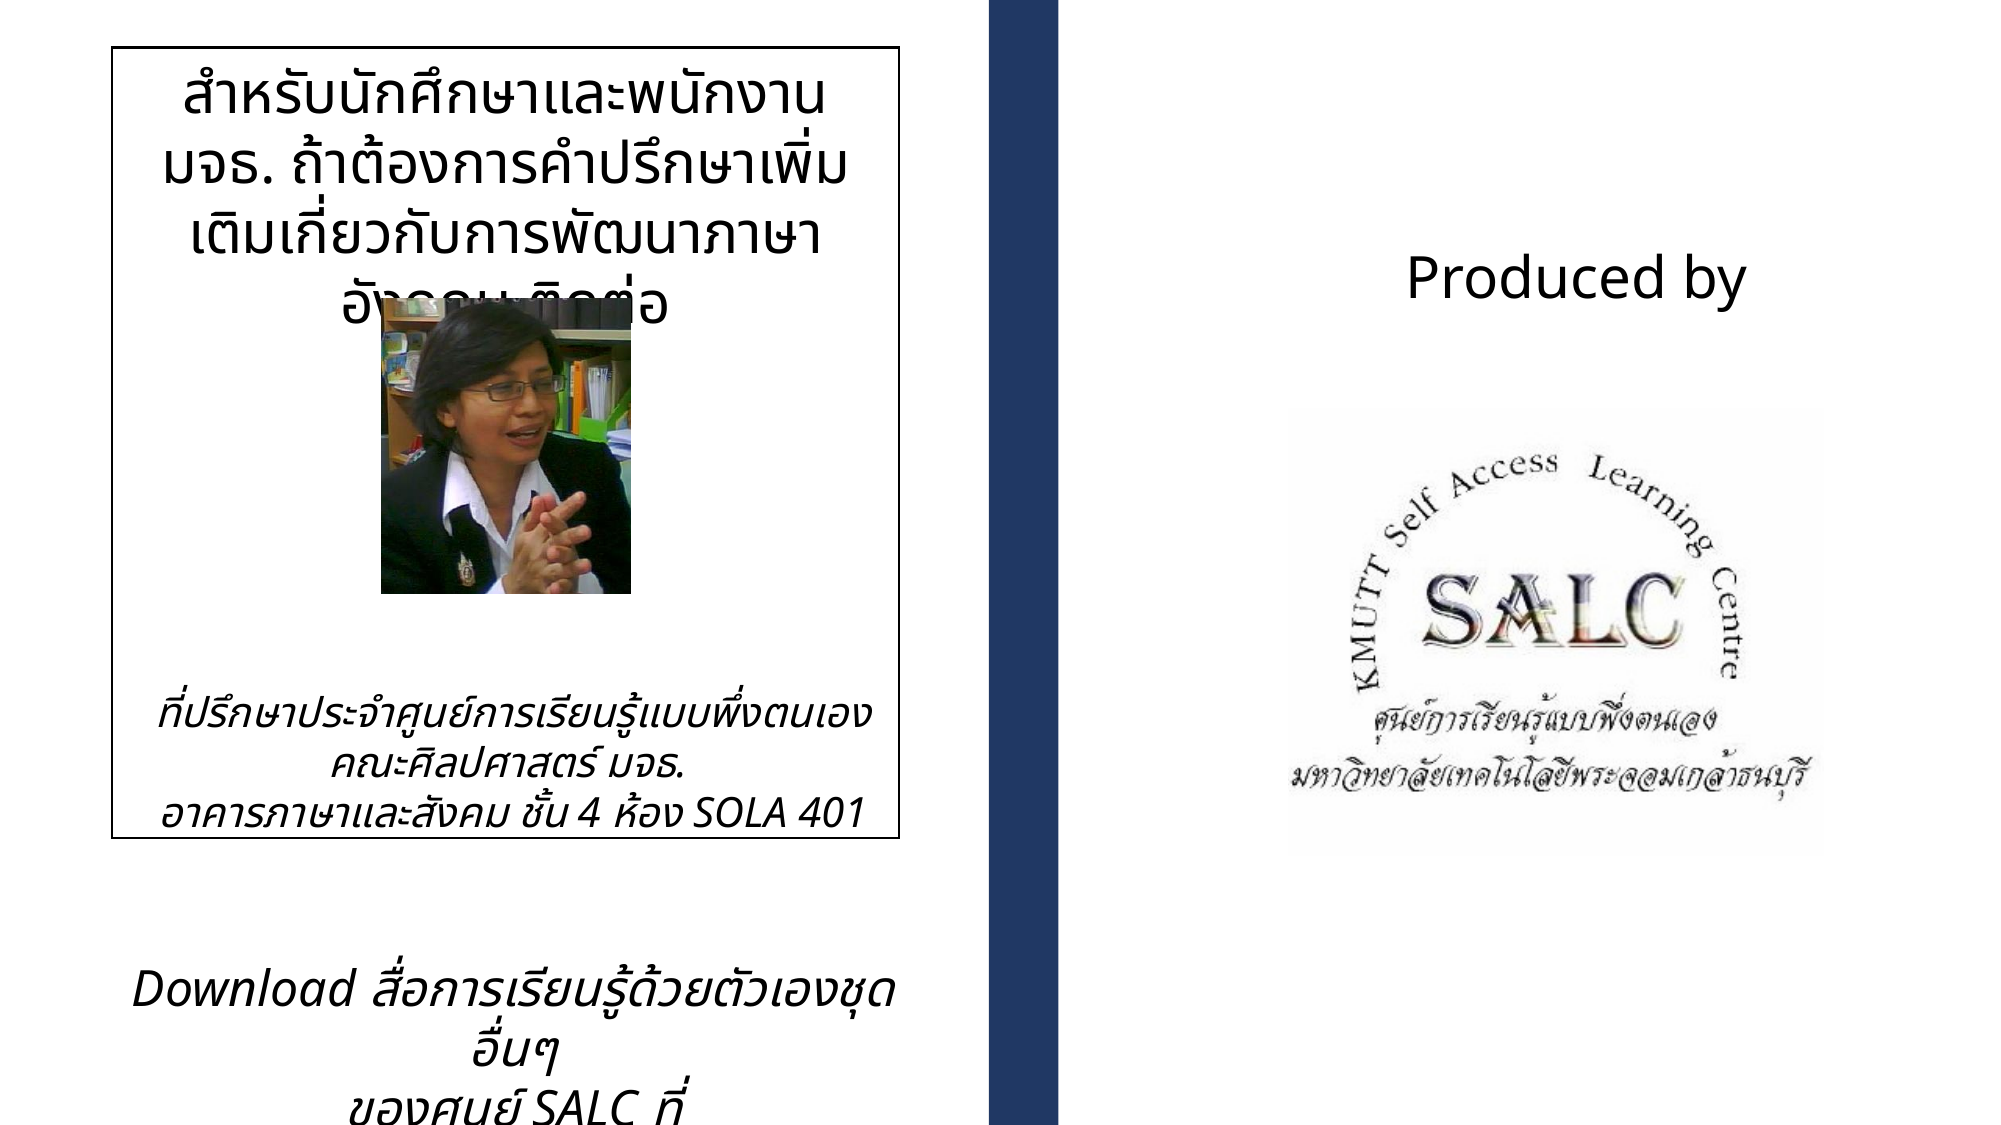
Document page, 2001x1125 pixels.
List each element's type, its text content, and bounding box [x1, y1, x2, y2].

picture [1288, 408, 1824, 856]
text_box ที่ปรึกษาประจำศูนย์การเรียนรู้แบบพึ่งตนเอง คณะศิลปศาสตร์ มจธ. อาคารภาษาและสังคม ชั้น 4 ห้อง SOLA 401 Download สื่อการเรียนรู้ด้วยตัวเองชุดอื่นๆ ของศูนย์ SALC ที่ http://kmuttsalc.wikispaces.com [112, 678, 914, 1125]
text_box [988, 0, 1059, 1125]
table_header Produced by [1365, 226, 1788, 323]
text_box สำหรับนักศึกษาและพนักงาน มจธ. ถ้าต้องการคำปรึกษาเพิ่มเติมเกี่ยวกับการพัฒนาภาษาอังกฤษ ติดต่อ [111, 46, 900, 839]
picture [381, 298, 631, 595]
